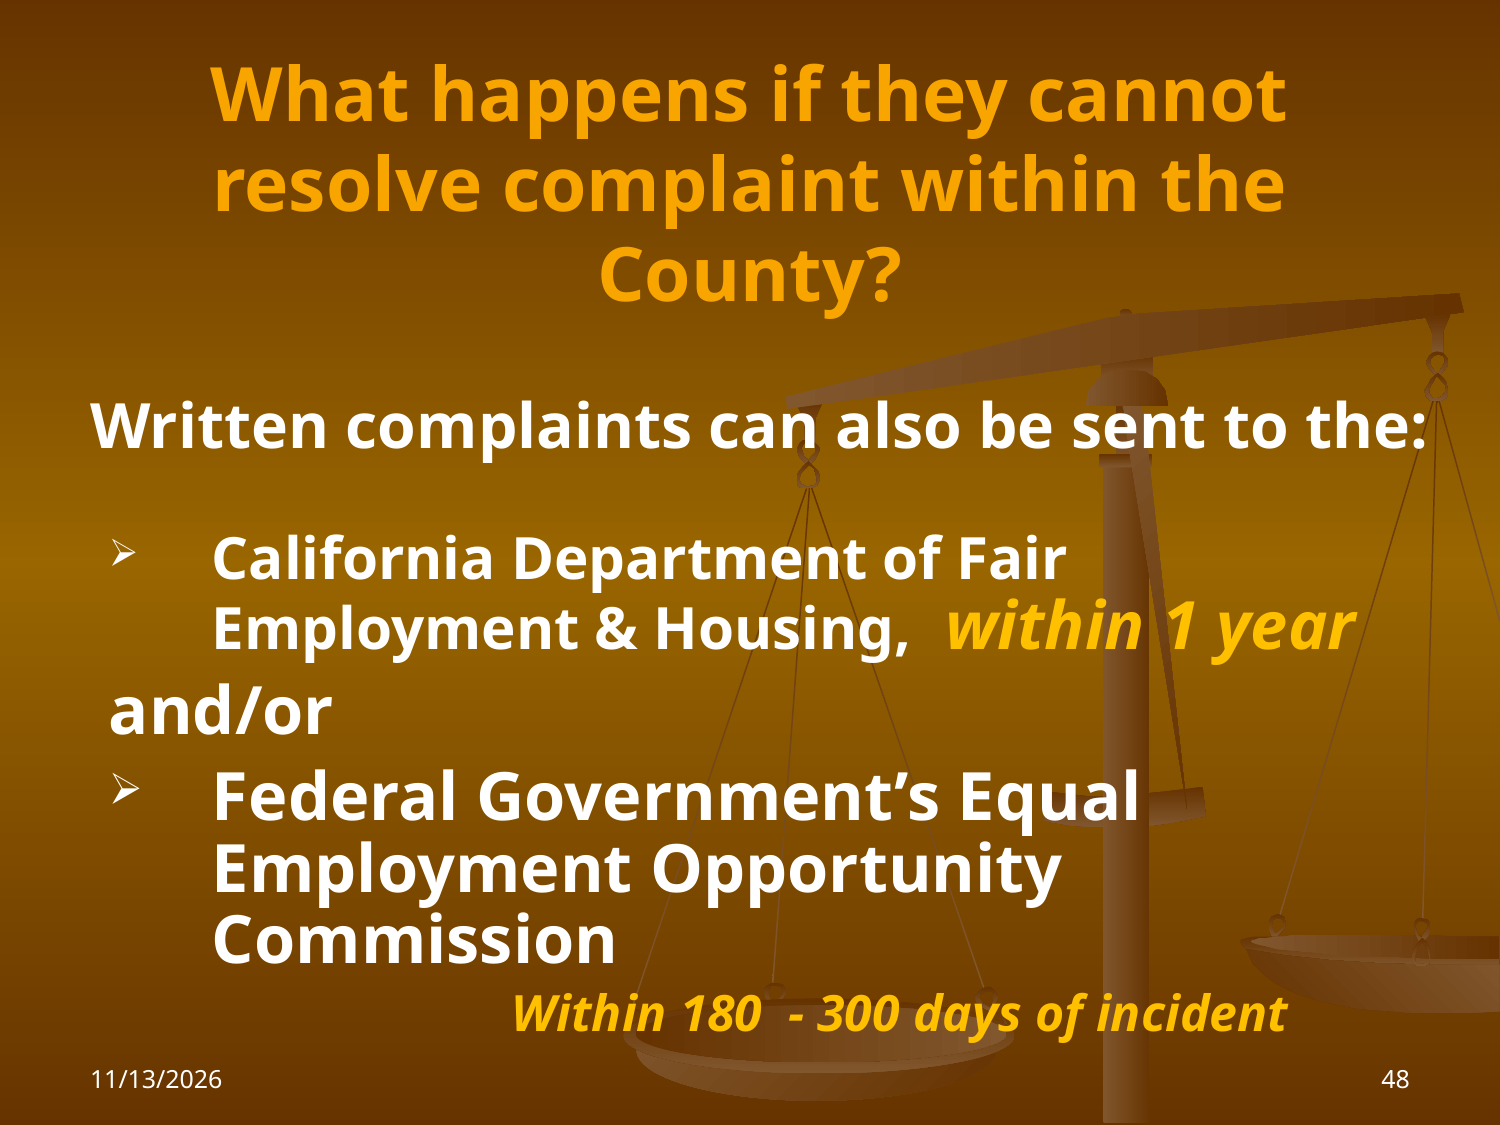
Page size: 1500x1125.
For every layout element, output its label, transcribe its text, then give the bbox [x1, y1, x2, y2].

slide_number 48 [1074, 1029, 1426, 1106]
title What happens if they cannot resolve complaint within the County? [74, 87, 1426, 276]
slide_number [74, 1029, 426, 1106]
list Written complaints can also be sent to the: California Department of Fair Employment & Housing, within 1 year and/or Federal Government’s Equal Employment Opportunity Commission Within 180 - 300 days of incident [74, 387, 1451, 1001]
